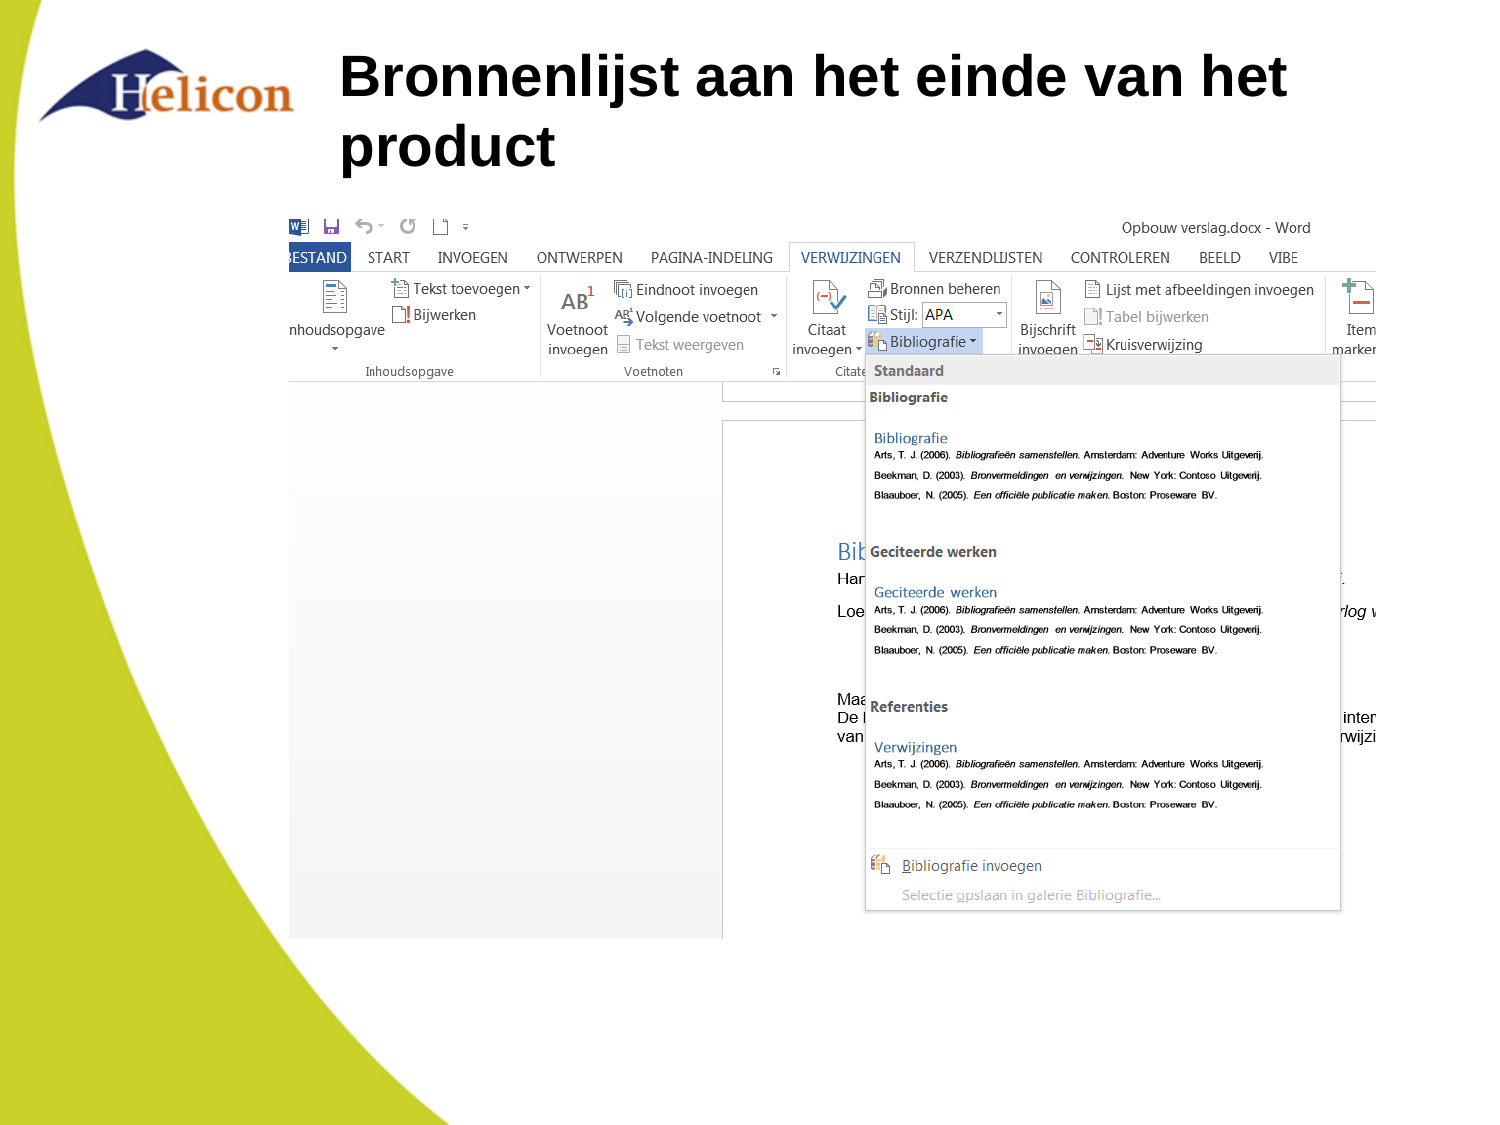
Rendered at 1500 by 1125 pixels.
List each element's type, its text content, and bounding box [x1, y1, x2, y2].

picture [0, 0, 1500, 1125]
title Bronnenlijst aan het einde van het product [324, 54, 1415, 161]
